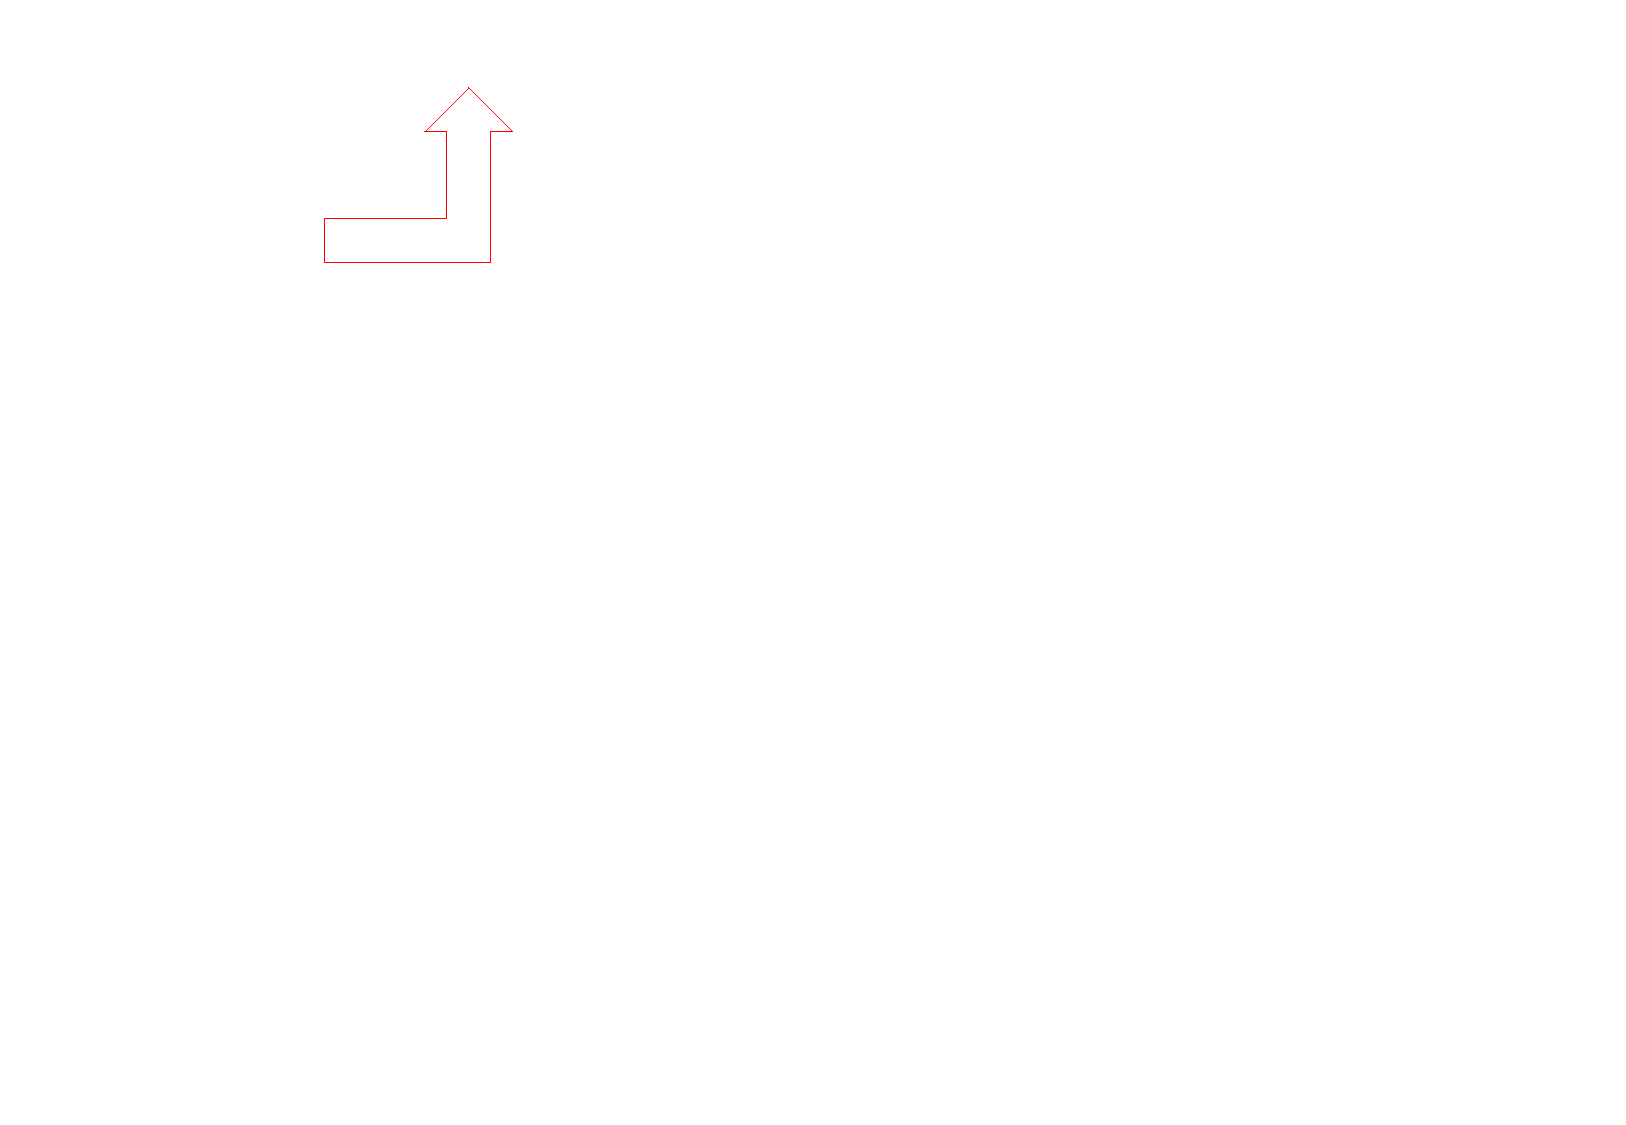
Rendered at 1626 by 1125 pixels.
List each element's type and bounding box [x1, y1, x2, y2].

text_box [324, 87, 513, 263]
